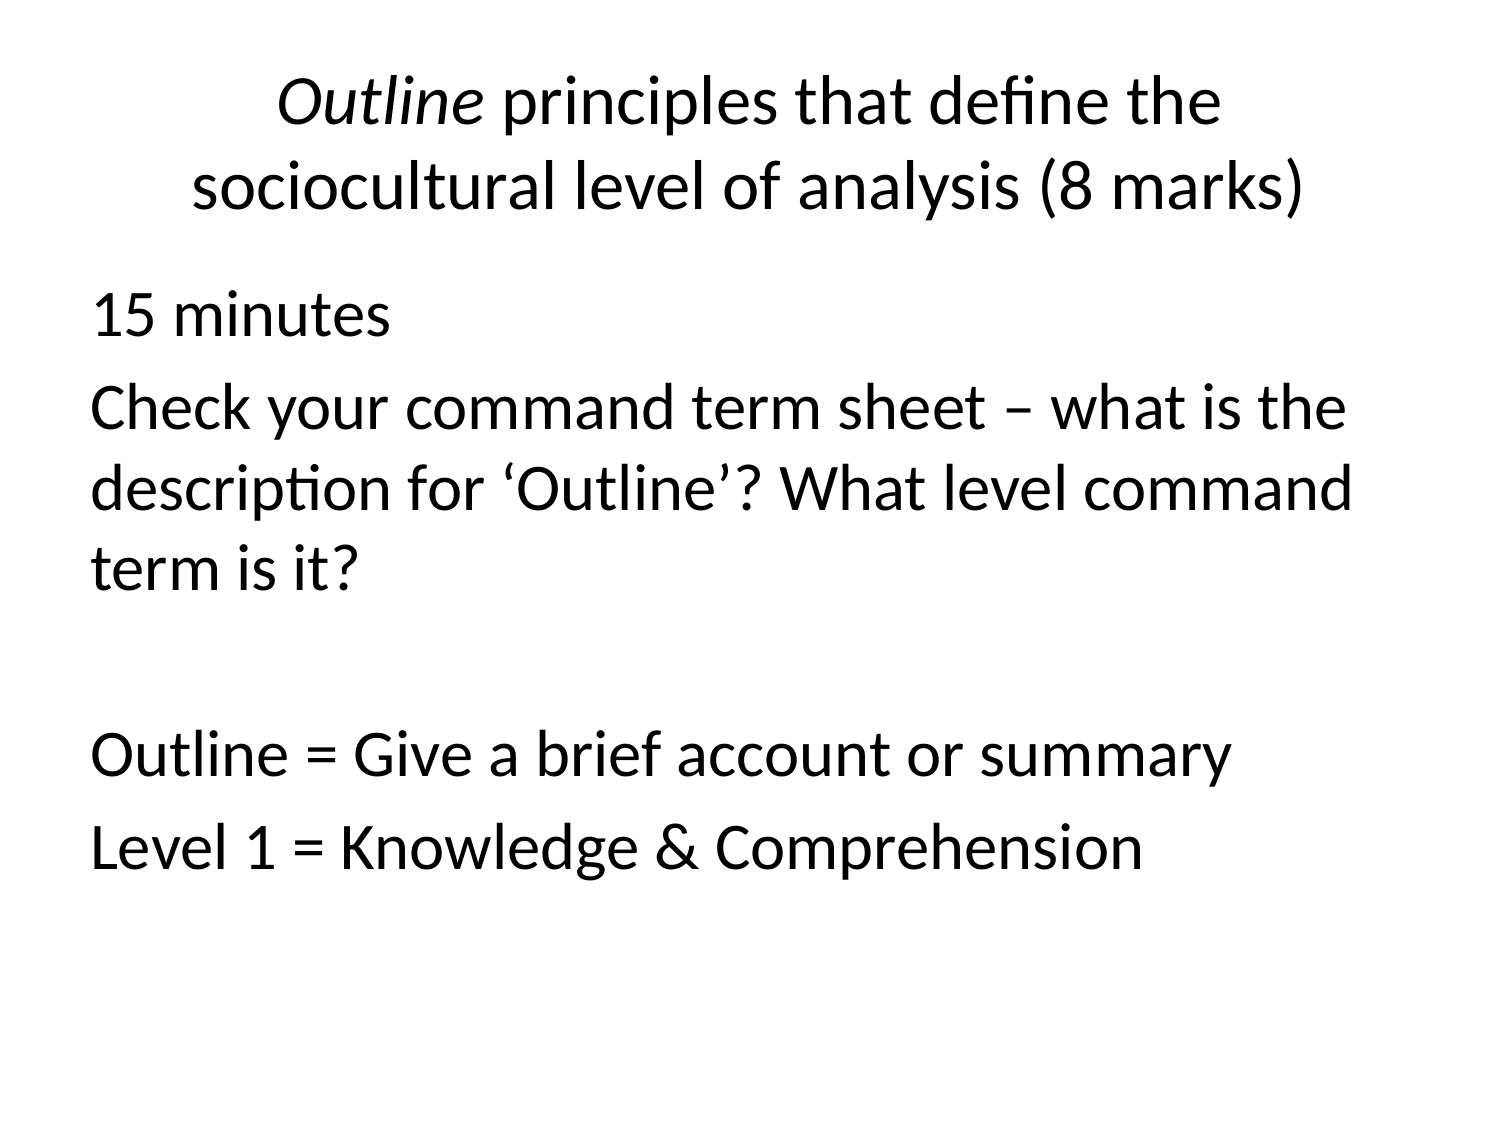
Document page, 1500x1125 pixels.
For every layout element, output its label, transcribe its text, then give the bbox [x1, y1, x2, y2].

title Outline principles that define the sociocultural level of analysis (8 marks) [75, 45, 1425, 233]
list 15 minutes Check your command term sheet – what is the description for ‘Outline’? What level command term is it? Outline = Give a brief account or summary Level 1 = Knowledge & Comprehension [75, 262, 1425, 1005]
